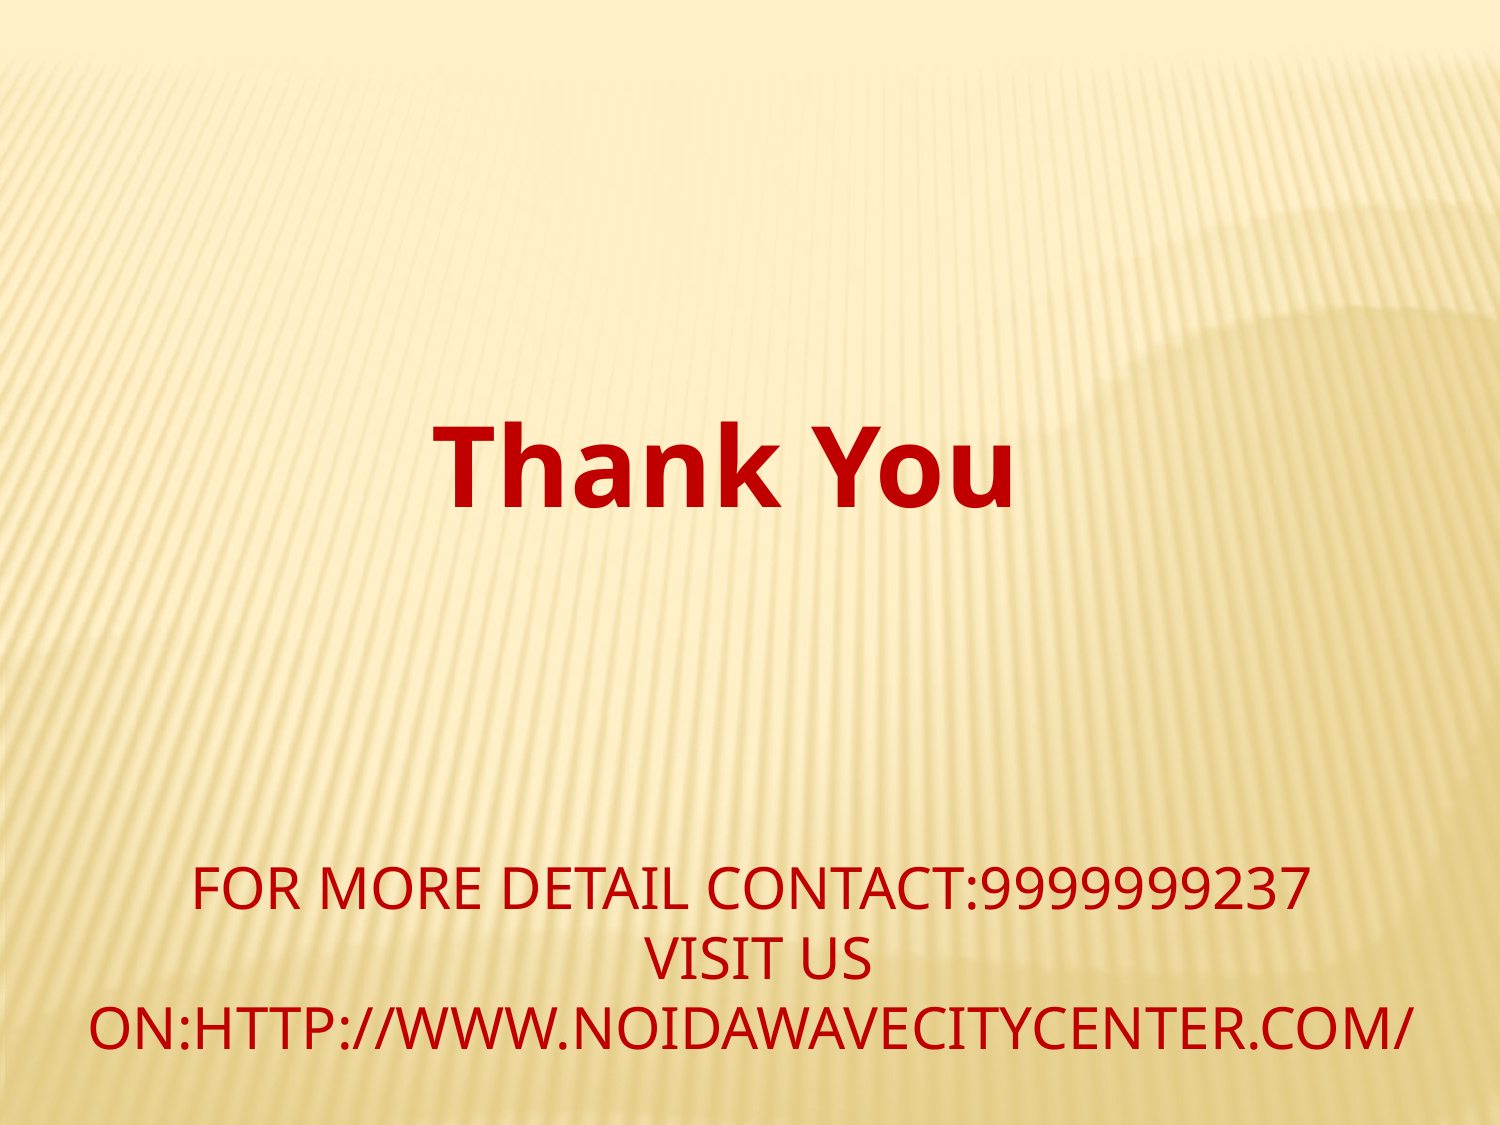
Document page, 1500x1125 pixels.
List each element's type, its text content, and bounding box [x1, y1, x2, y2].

title For More Detail contact:9999999237 visit us on:http://www.noidawavecitycenter.com/ [1, 837, 1500, 1075]
text_box Thank You [416, 387, 1035, 538]
